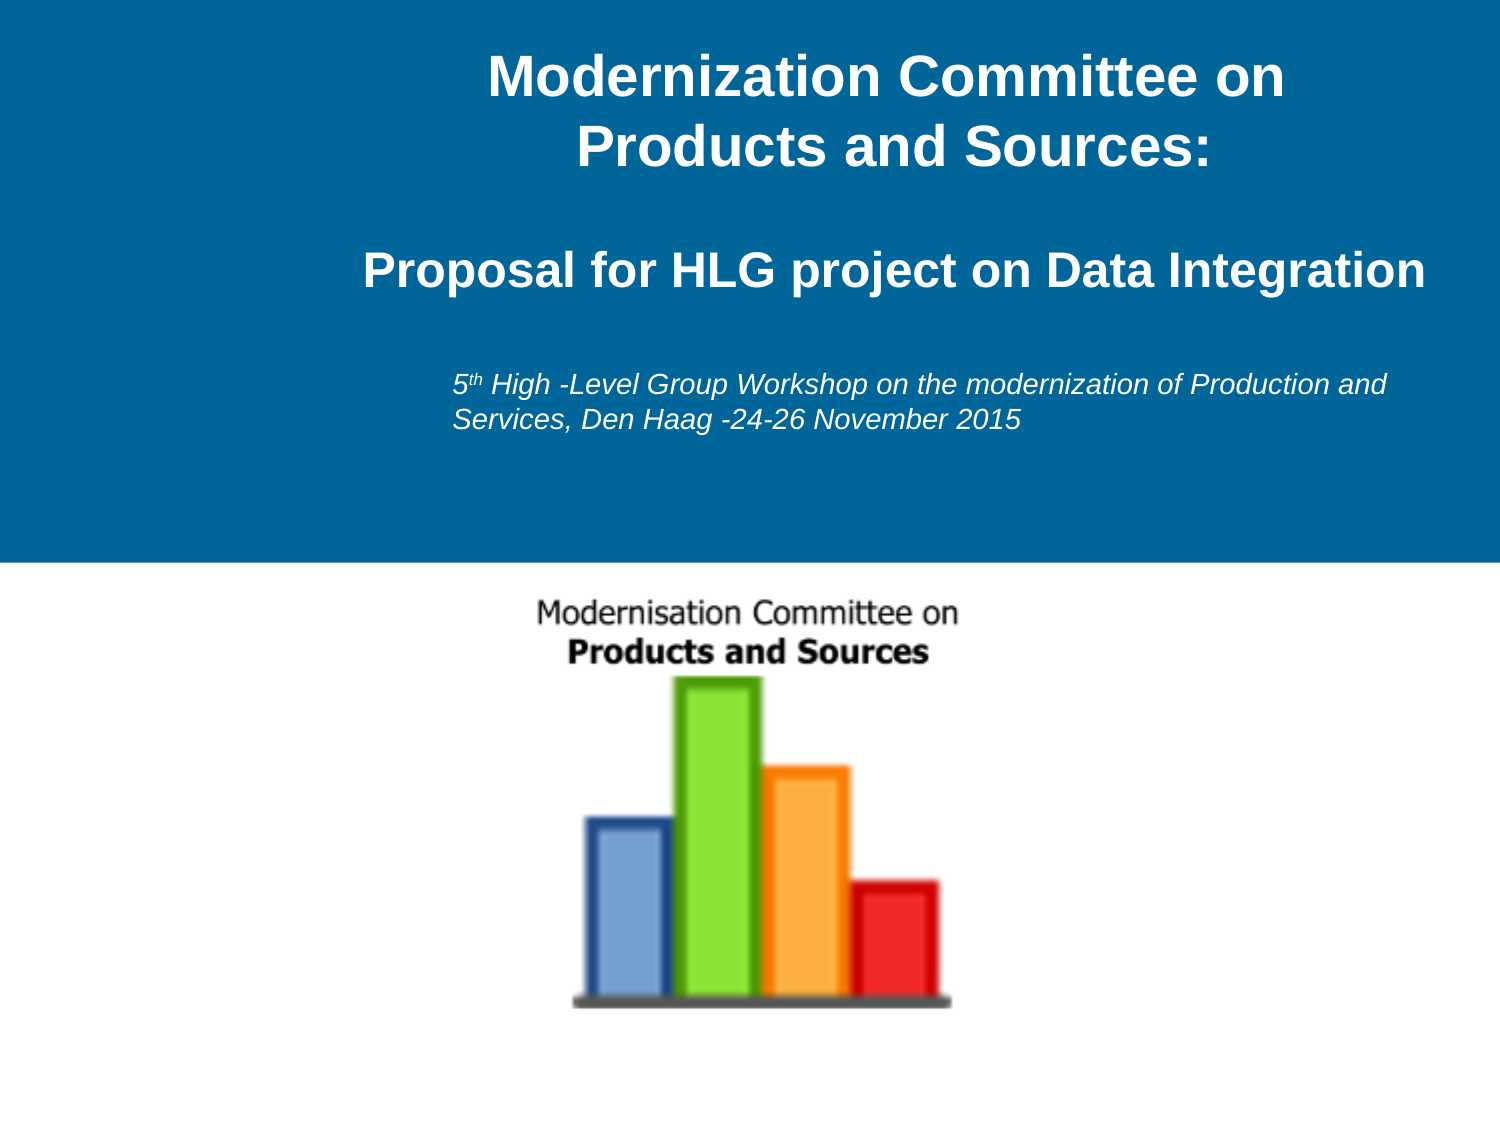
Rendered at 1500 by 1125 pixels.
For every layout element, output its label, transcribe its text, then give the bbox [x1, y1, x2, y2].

picture [1261, 289, 1283, 297]
picture [448, 576, 1049, 1027]
subtitle 5th High -Level Group Workshop on the modernization of Production and Services, Den Haag -24-26 November 2015 [437, 357, 1458, 466]
picture [870, 289, 880, 297]
picture [794, 289, 800, 297]
title Modernization Committee on Products and Sources: Proposal for HLG project on Data Integration [324, 29, 1466, 289]
picture [450, 289, 456, 297]
